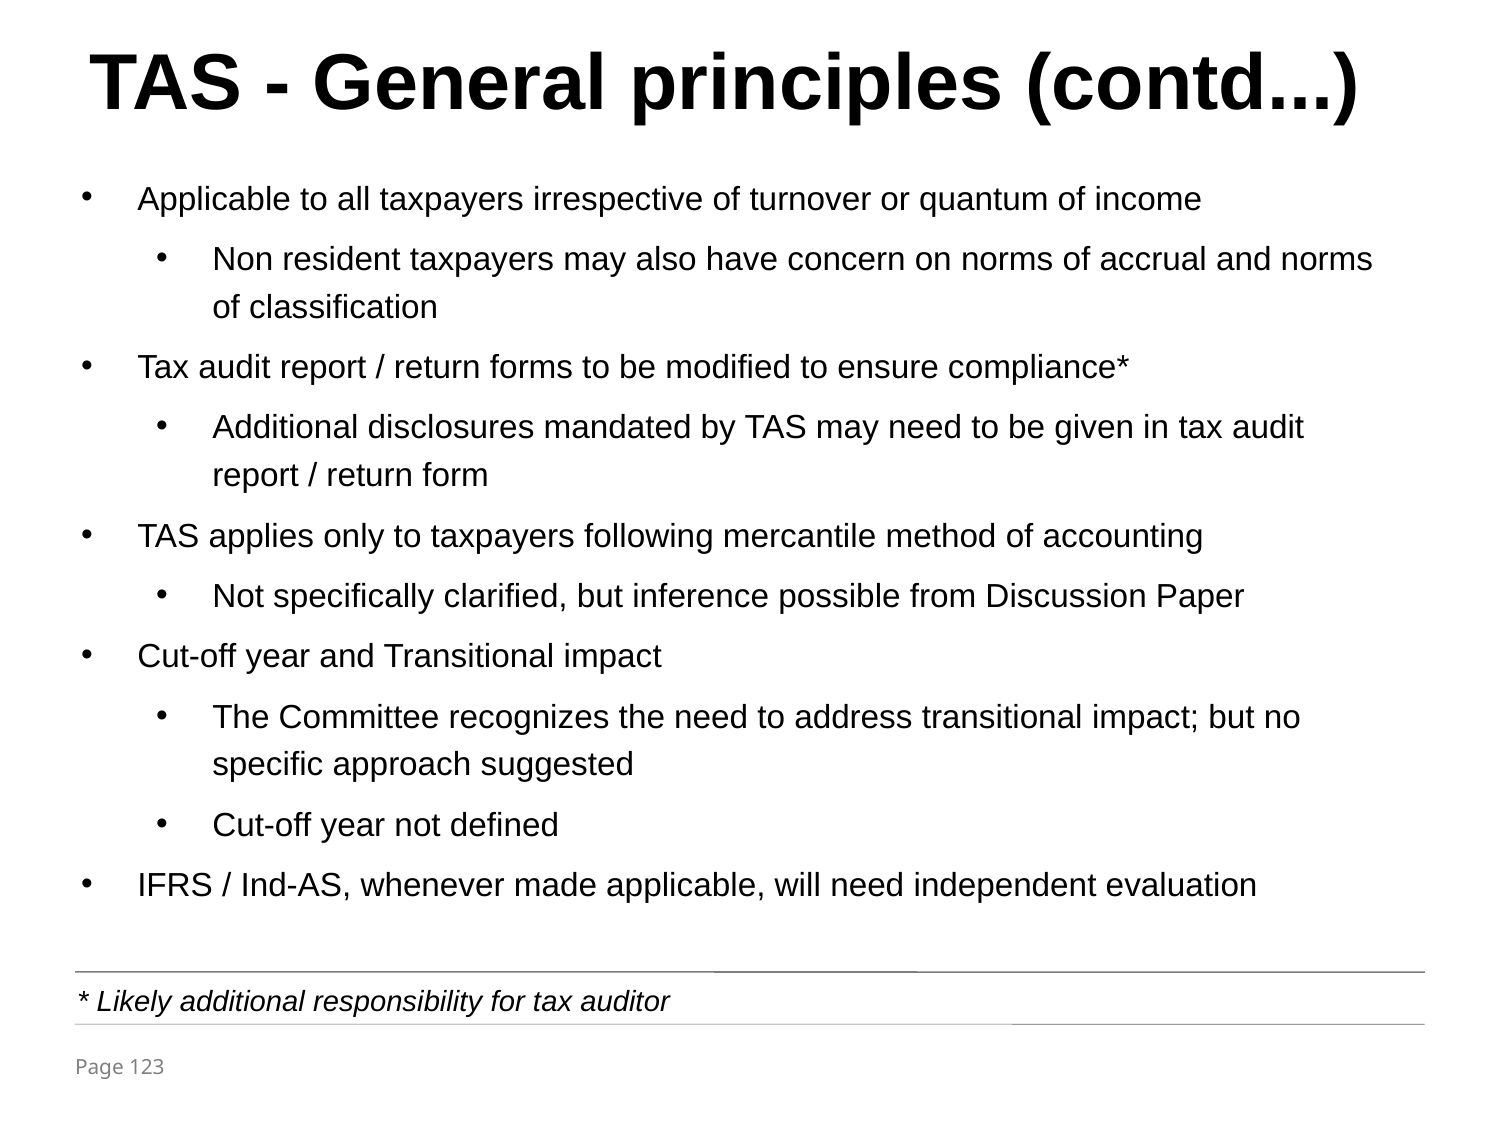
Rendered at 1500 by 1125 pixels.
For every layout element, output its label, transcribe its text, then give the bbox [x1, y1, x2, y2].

text_box TAS - General principles (contd...) [74, 37, 1425, 161]
text_box * Likely additional responsibility for tax auditor [62, 974, 1425, 1025]
text_box Applicable to all taxpayers irrespective of turnover or quantum of income Non resident taxpayers may also have concern on norms of accrual and norms of classification Tax audit report / return forms to be modified to ensure compliance* Additional disclosures mandated by TAS may need to be given in tax audit report / return form TAS applies only to taxpayers following mercantile method of accounting Not specifically clarified, but inference possible from Discussion Paper Cut-off year and Transitional impact The Committee recognizes the need to address transitional impact; but no specific approach suggested Cut-off year not defined IFRS / Ind-AS, whenever made applicable, will need independent evaluation [66, 161, 1427, 974]
